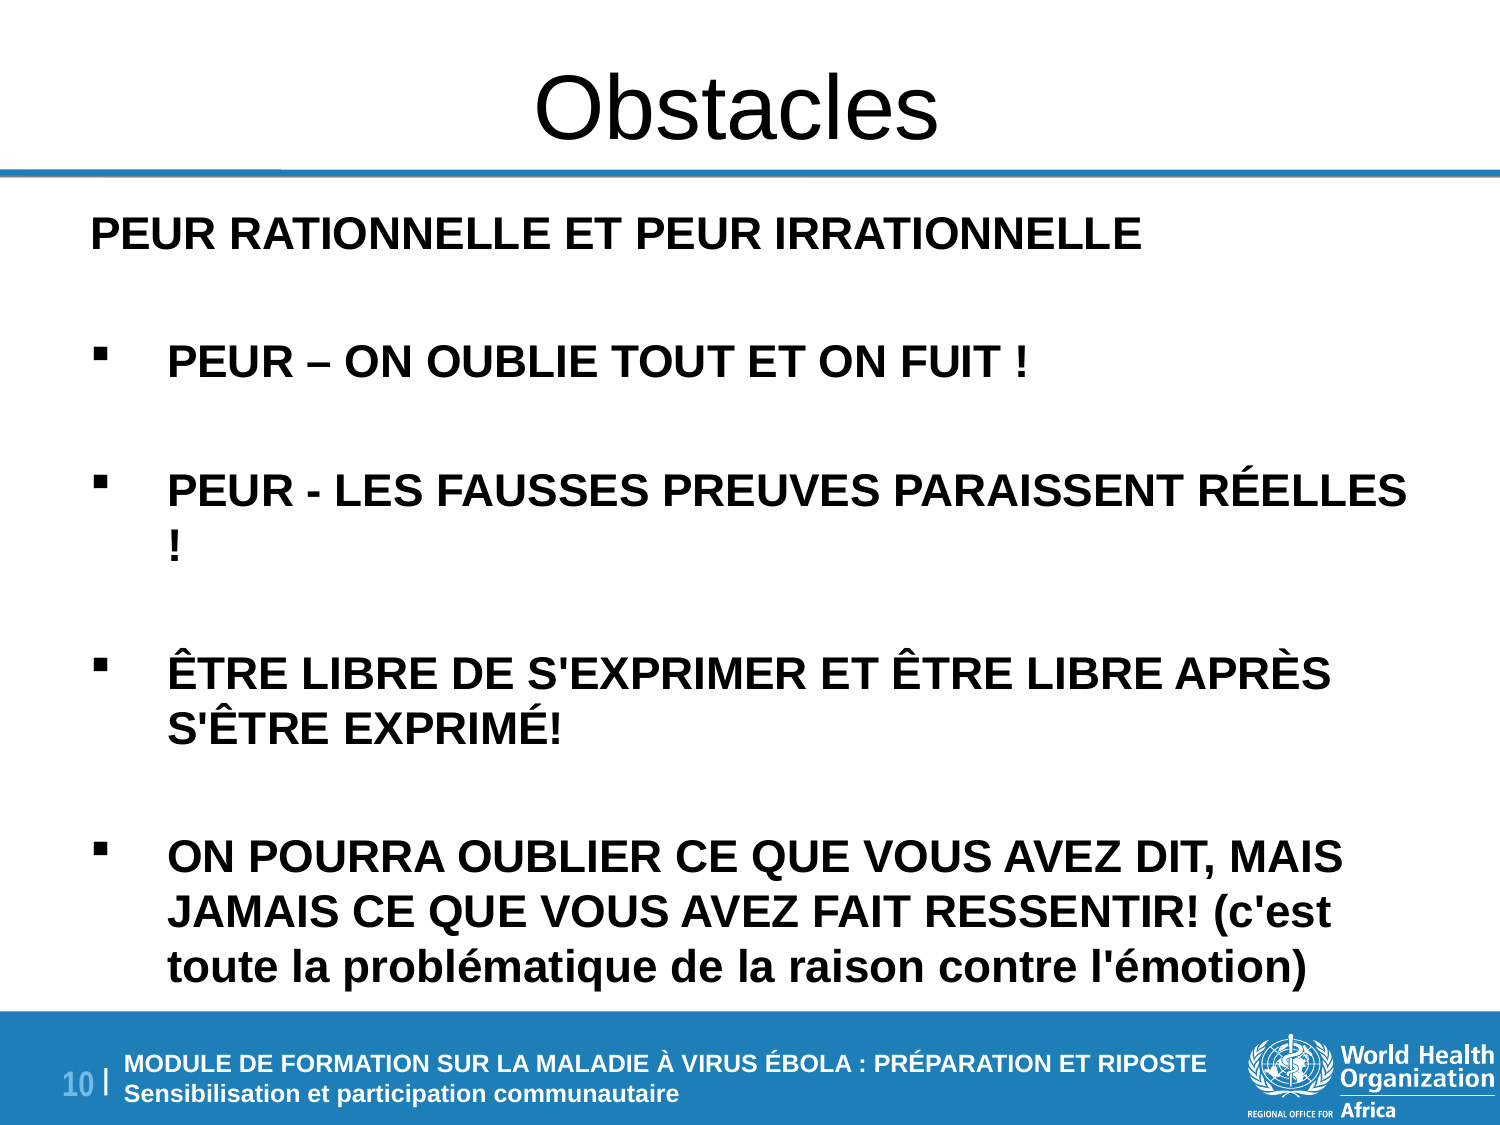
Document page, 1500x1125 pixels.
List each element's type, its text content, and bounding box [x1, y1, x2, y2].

list PEUR RATIONNELLE ET PEUR IRRATIONNELLE PEUR – ON OUBLIE TOUT ET ON FUIT ! PEUR - LES FAUSSES PREUVES PARAISSENT RÉELLES ! ÊTRE LIBRE DE S'EXPRIMER ET ÊTRE LIBRE APRÈS S'ÊTRE EXPRIMÉ! ON POURRA OUBLIER CE QUE VOUS AVEZ DIT, MAIS JAMAIS CE QUE VOUS AVEZ FAIT RESSENTIR! (c'est toute la problématique de la raison contre l'émotion) [75, 196, 1425, 1005]
title Obstacles [75, 45, 1425, 161]
